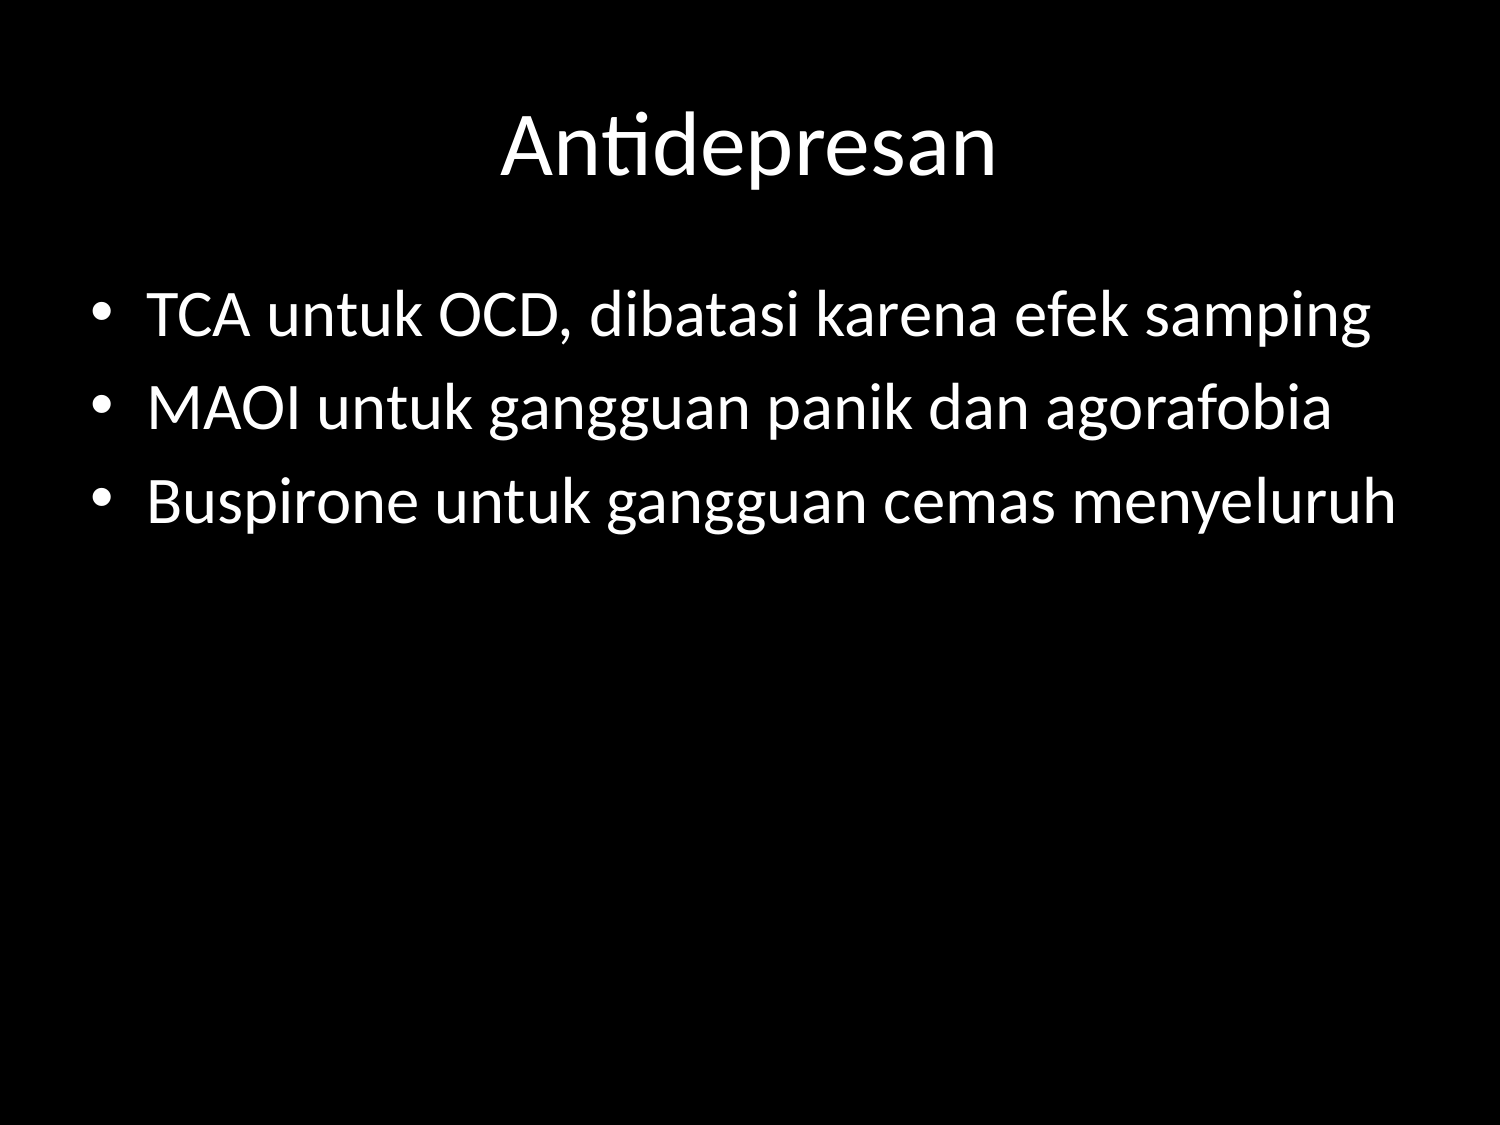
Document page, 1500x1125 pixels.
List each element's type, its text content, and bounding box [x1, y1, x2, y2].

list TCA untuk OCD, dibatasi karena efek samping MAOI untuk gangguan panik dan agorafobia Buspirone untuk gangguan cemas menyeluruh [75, 262, 1425, 1005]
title Antidepresan [75, 45, 1425, 233]
